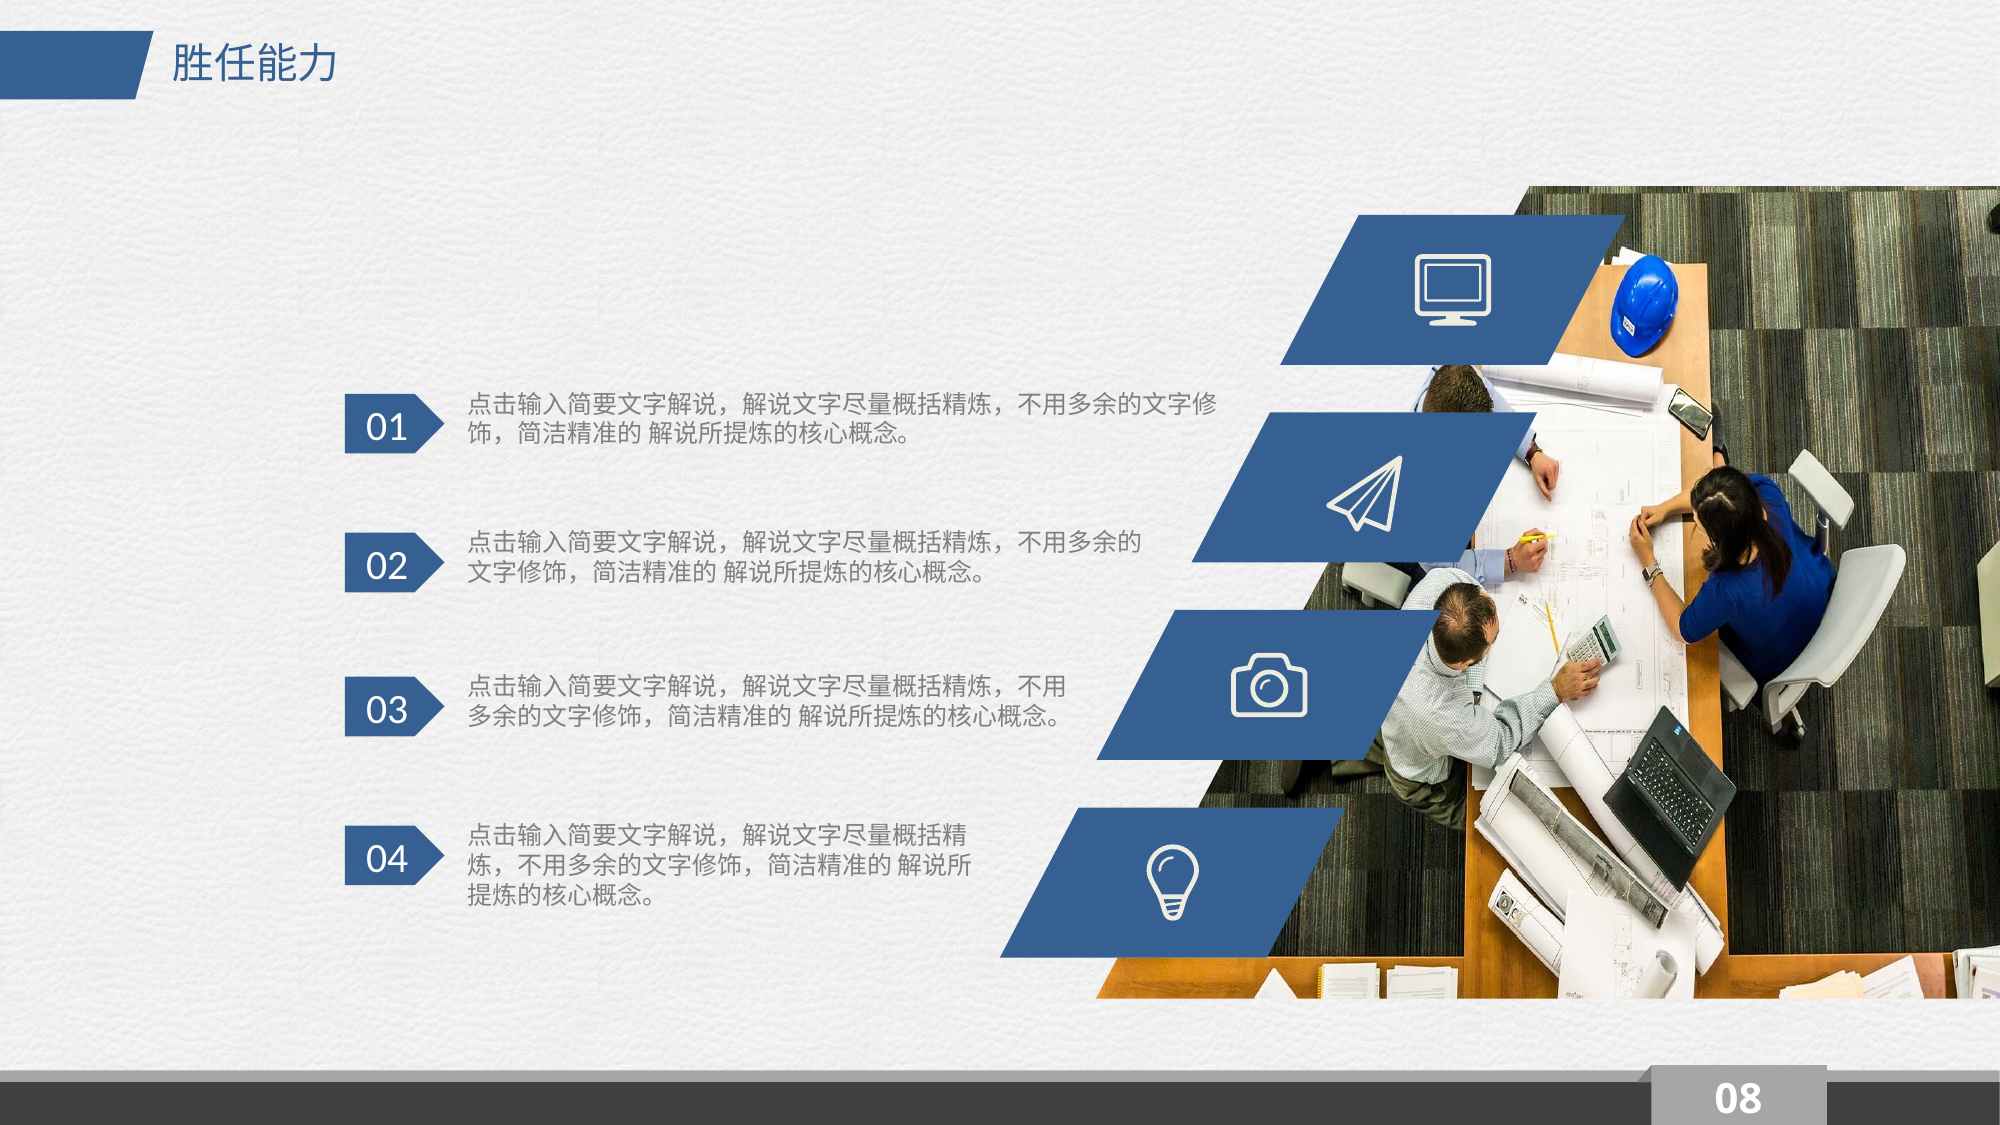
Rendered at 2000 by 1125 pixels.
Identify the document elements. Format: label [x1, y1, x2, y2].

text_box [1096, 609, 1443, 761]
text_box [1191, 412, 1538, 563]
picture [0, 0, 2000, 1125]
text_box [999, 807, 1346, 958]
text_box [1279, 214, 1627, 366]
